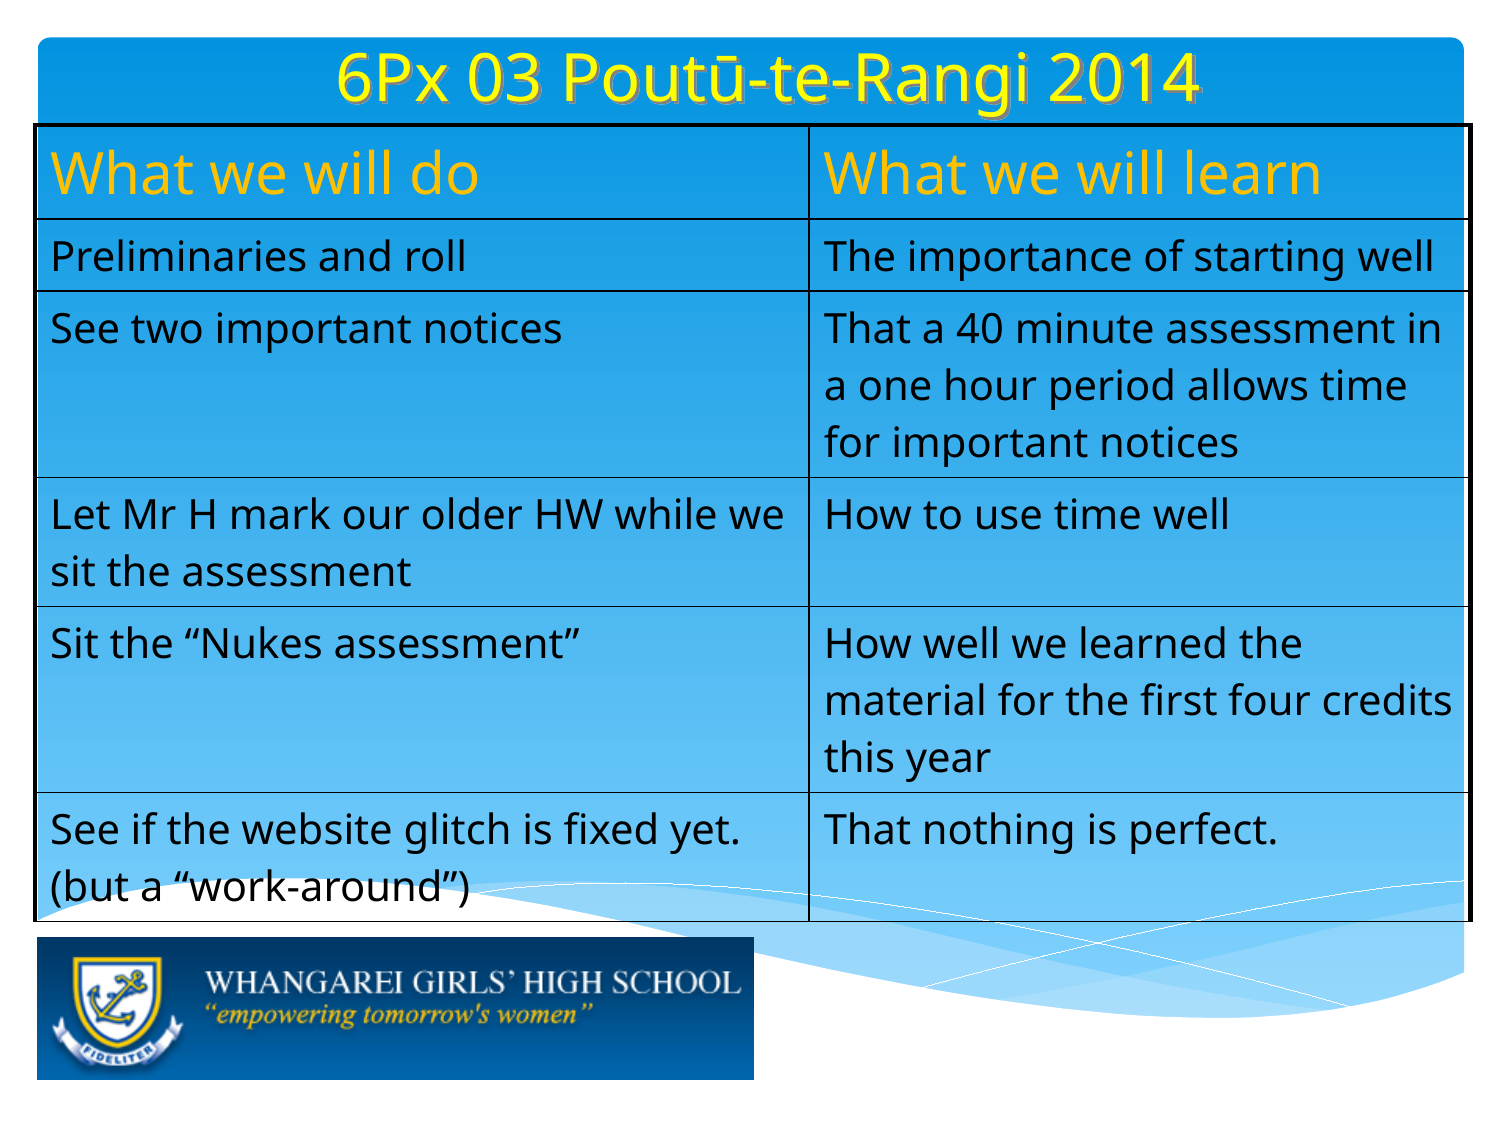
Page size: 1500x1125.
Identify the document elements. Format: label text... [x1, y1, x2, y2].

table_cell Sit the “Nukes assessment” [37, 607, 808, 792]
table_cell See if the website glitch is fixed yet. (but a “work-around”) [37, 793, 808, 921]
text_box 6Px 03 Poutū-te-Rangi 2014 [162, 24, 1375, 123]
table_header What we will learn [810, 127, 1468, 218]
table_cell That a 40 minute assessment in a one hour period allows time for important notices [810, 292, 1468, 477]
table_cell How well we learned the material for the first four credits this year [810, 607, 1468, 792]
table_cell The importance of starting well [810, 220, 1468, 290]
table_cell Preliminaries and roll [37, 220, 808, 290]
table_cell See two important notices [37, 292, 808, 477]
picture [37, 937, 754, 1080]
table_cell That nothing is perfect. [810, 793, 1468, 921]
table_cell How to use time well [810, 478, 1468, 606]
table_cell Let Mr H mark our older HW while we sit the assessment [37, 478, 808, 606]
table_header What we will do [37, 127, 808, 218]
